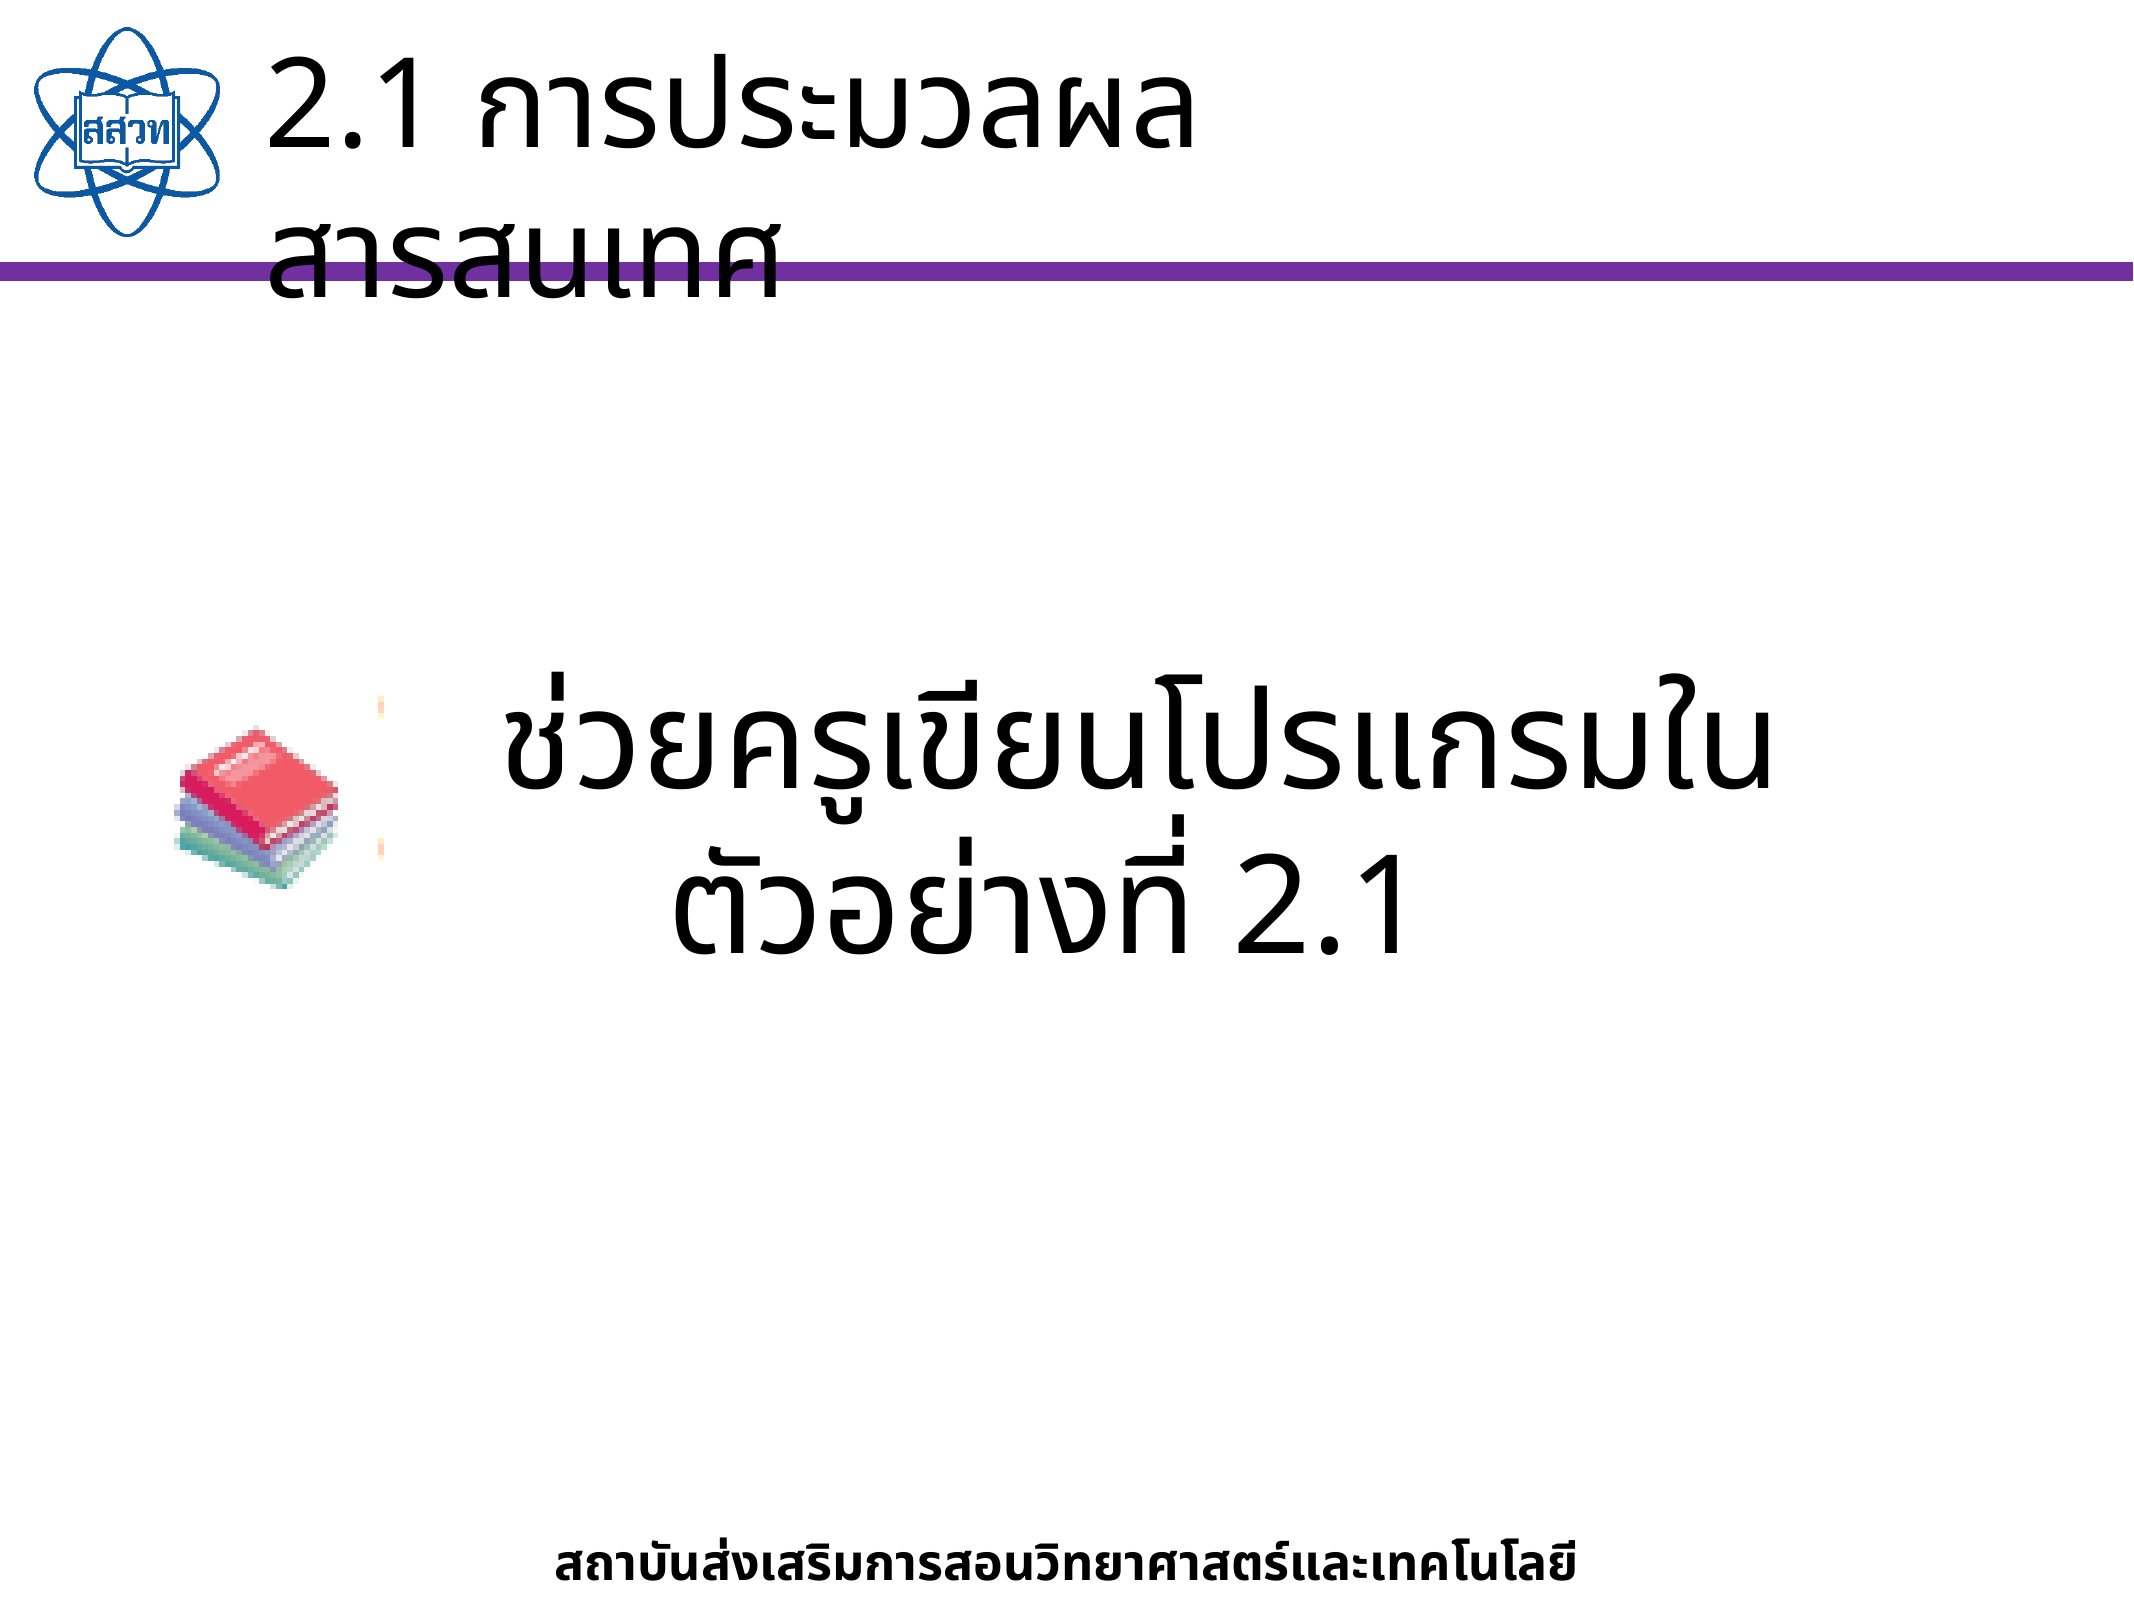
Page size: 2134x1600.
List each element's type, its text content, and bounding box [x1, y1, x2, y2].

text_box สถาบันส่งเสริมการสอนวิทยาศาสตร์และเทคโนโลยี [0, 1522, 2134, 1589]
text_box 2.1 การประมวลผลสารสนเทศ [256, 88, 1644, 257]
text_box ช่วยครูเขียนโปรแกรมในตัวอย่างที่ 2.1 [389, 724, 1953, 908]
picture [129, 691, 385, 941]
picture [33, 27, 220, 237]
